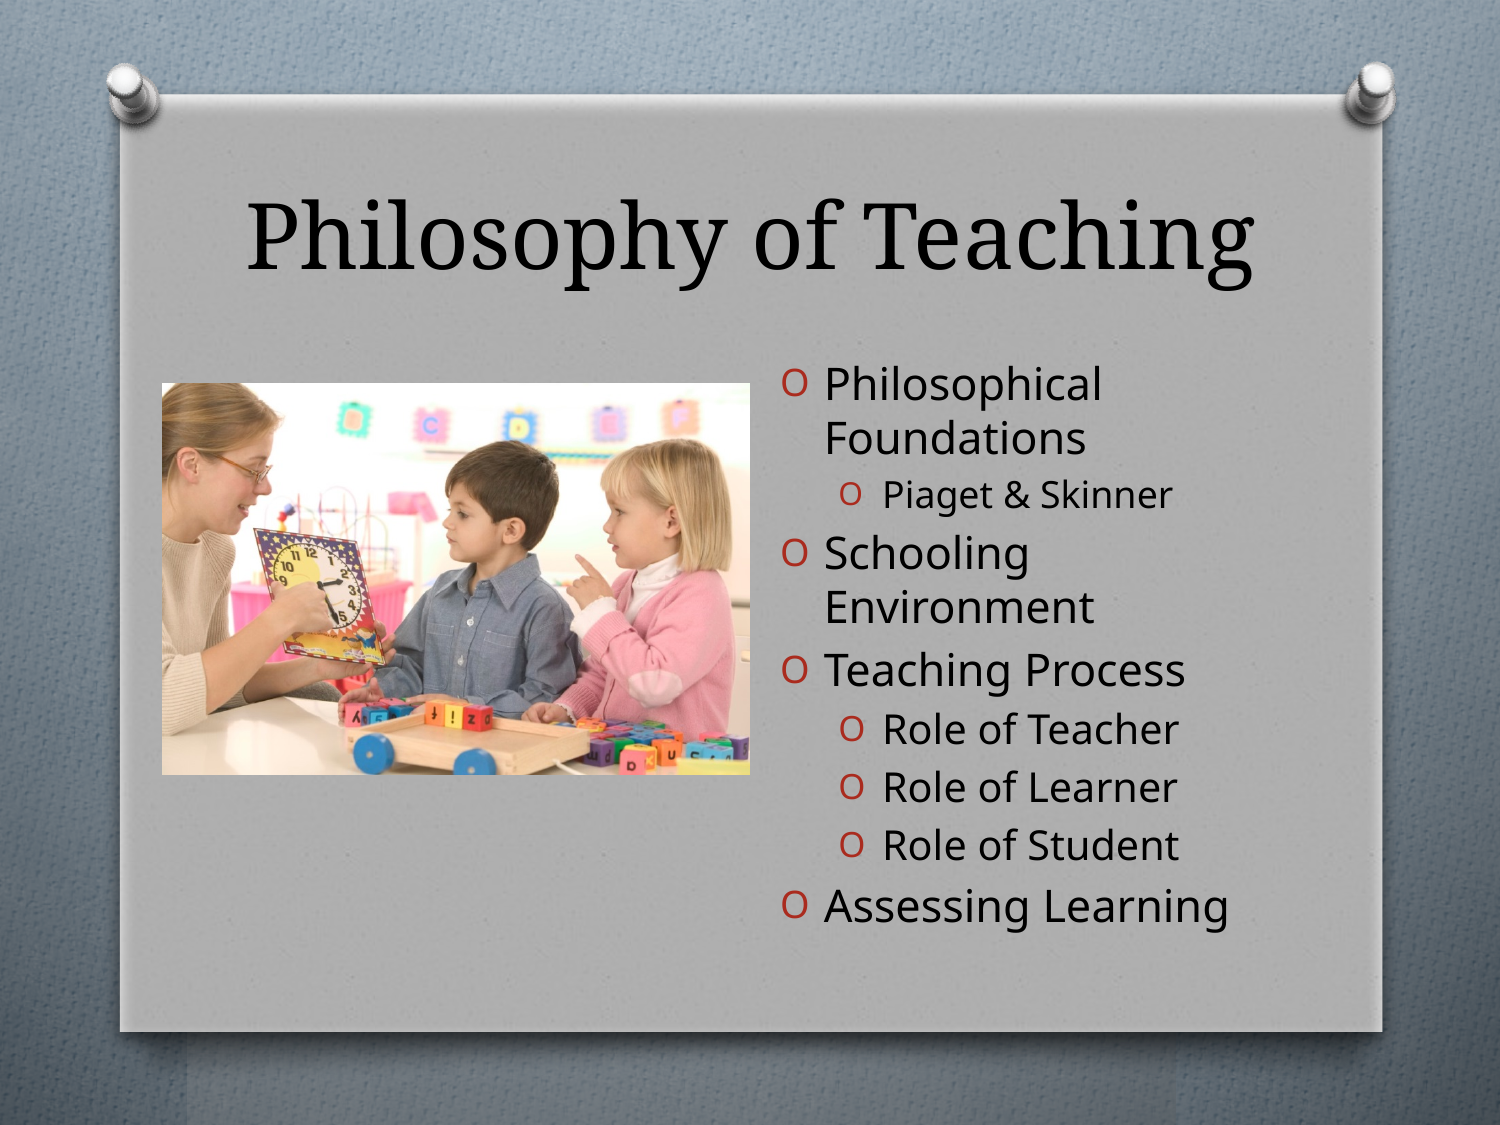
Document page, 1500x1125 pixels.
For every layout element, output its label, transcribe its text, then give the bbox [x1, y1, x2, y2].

title Philosophy of Teaching [179, 134, 1323, 332]
picture [1317, 35, 1439, 156]
list Philosophical Foundations Piaget & Skinner Schooling Environment Teaching Process Role of Teacher Role of Learner Role of Student Assessing Learning [765, 347, 1290, 939]
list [162, 383, 751, 776]
picture [75, 29, 198, 153]
